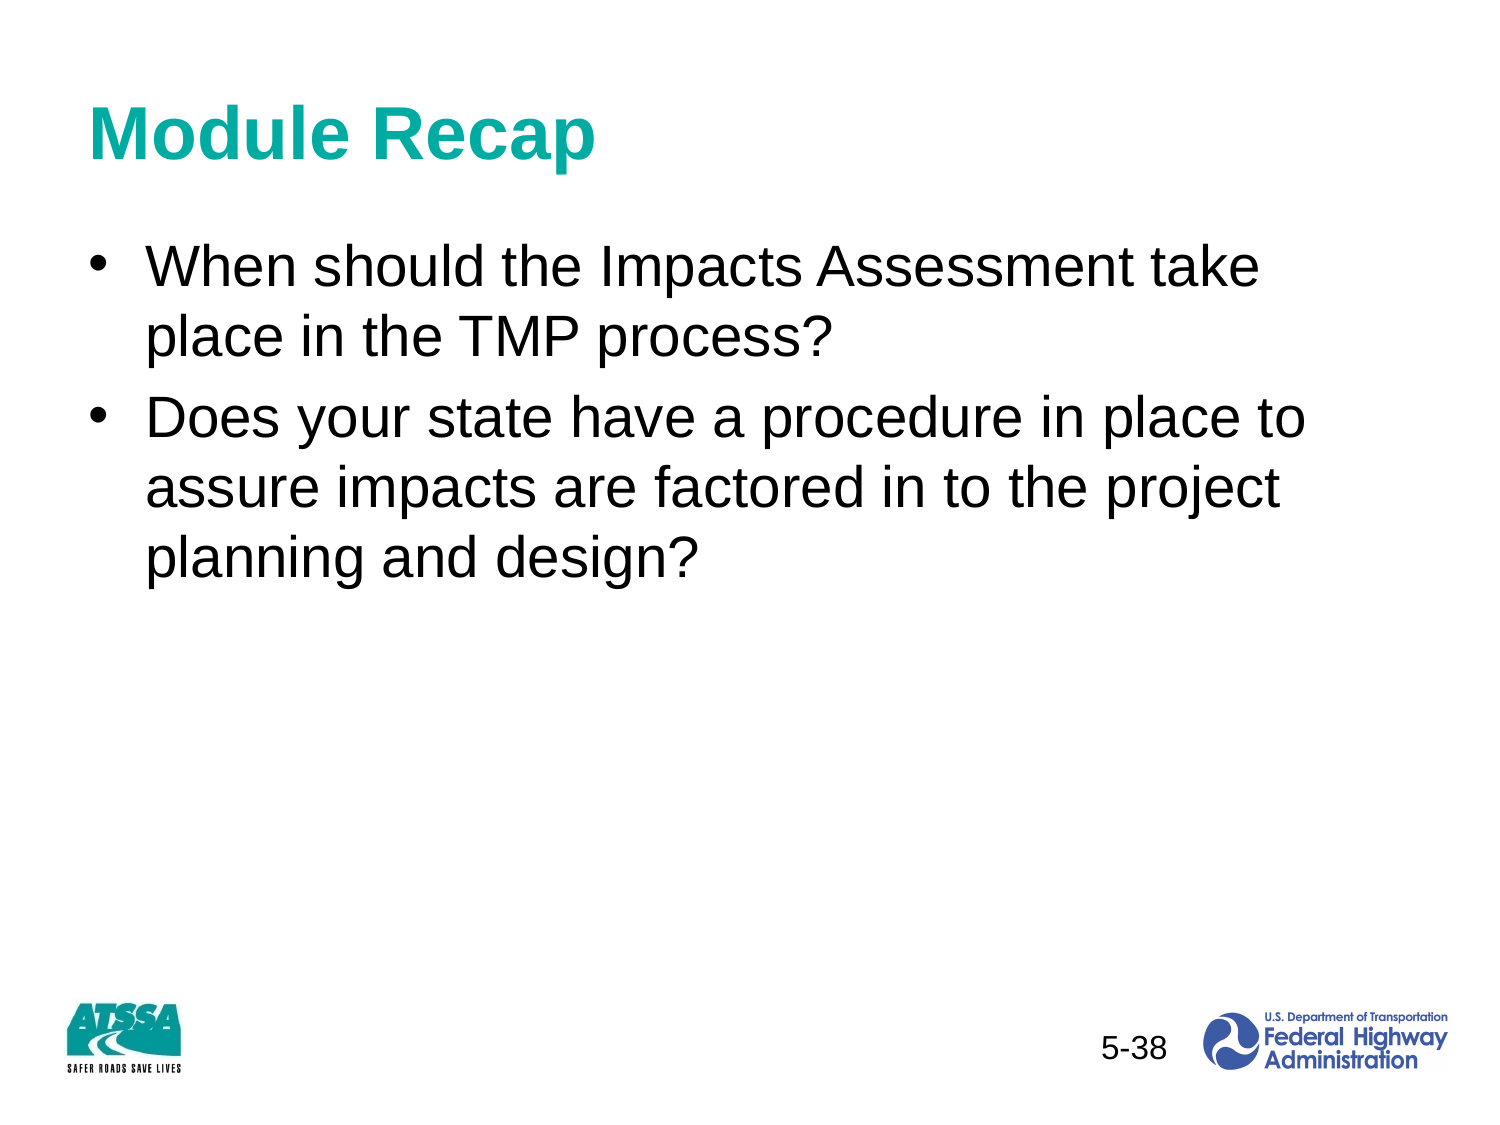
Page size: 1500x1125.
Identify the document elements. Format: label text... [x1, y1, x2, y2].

picture [1200, 1008, 1450, 1072]
list When should the Impacts Assessment take place in the TMP process? Does your state have a procedure in place to assure impacts are factored in to the project planning and design? [73, 220, 1424, 942]
picture [63, 997, 185, 1077]
title Module Recap [73, 75, 1424, 184]
